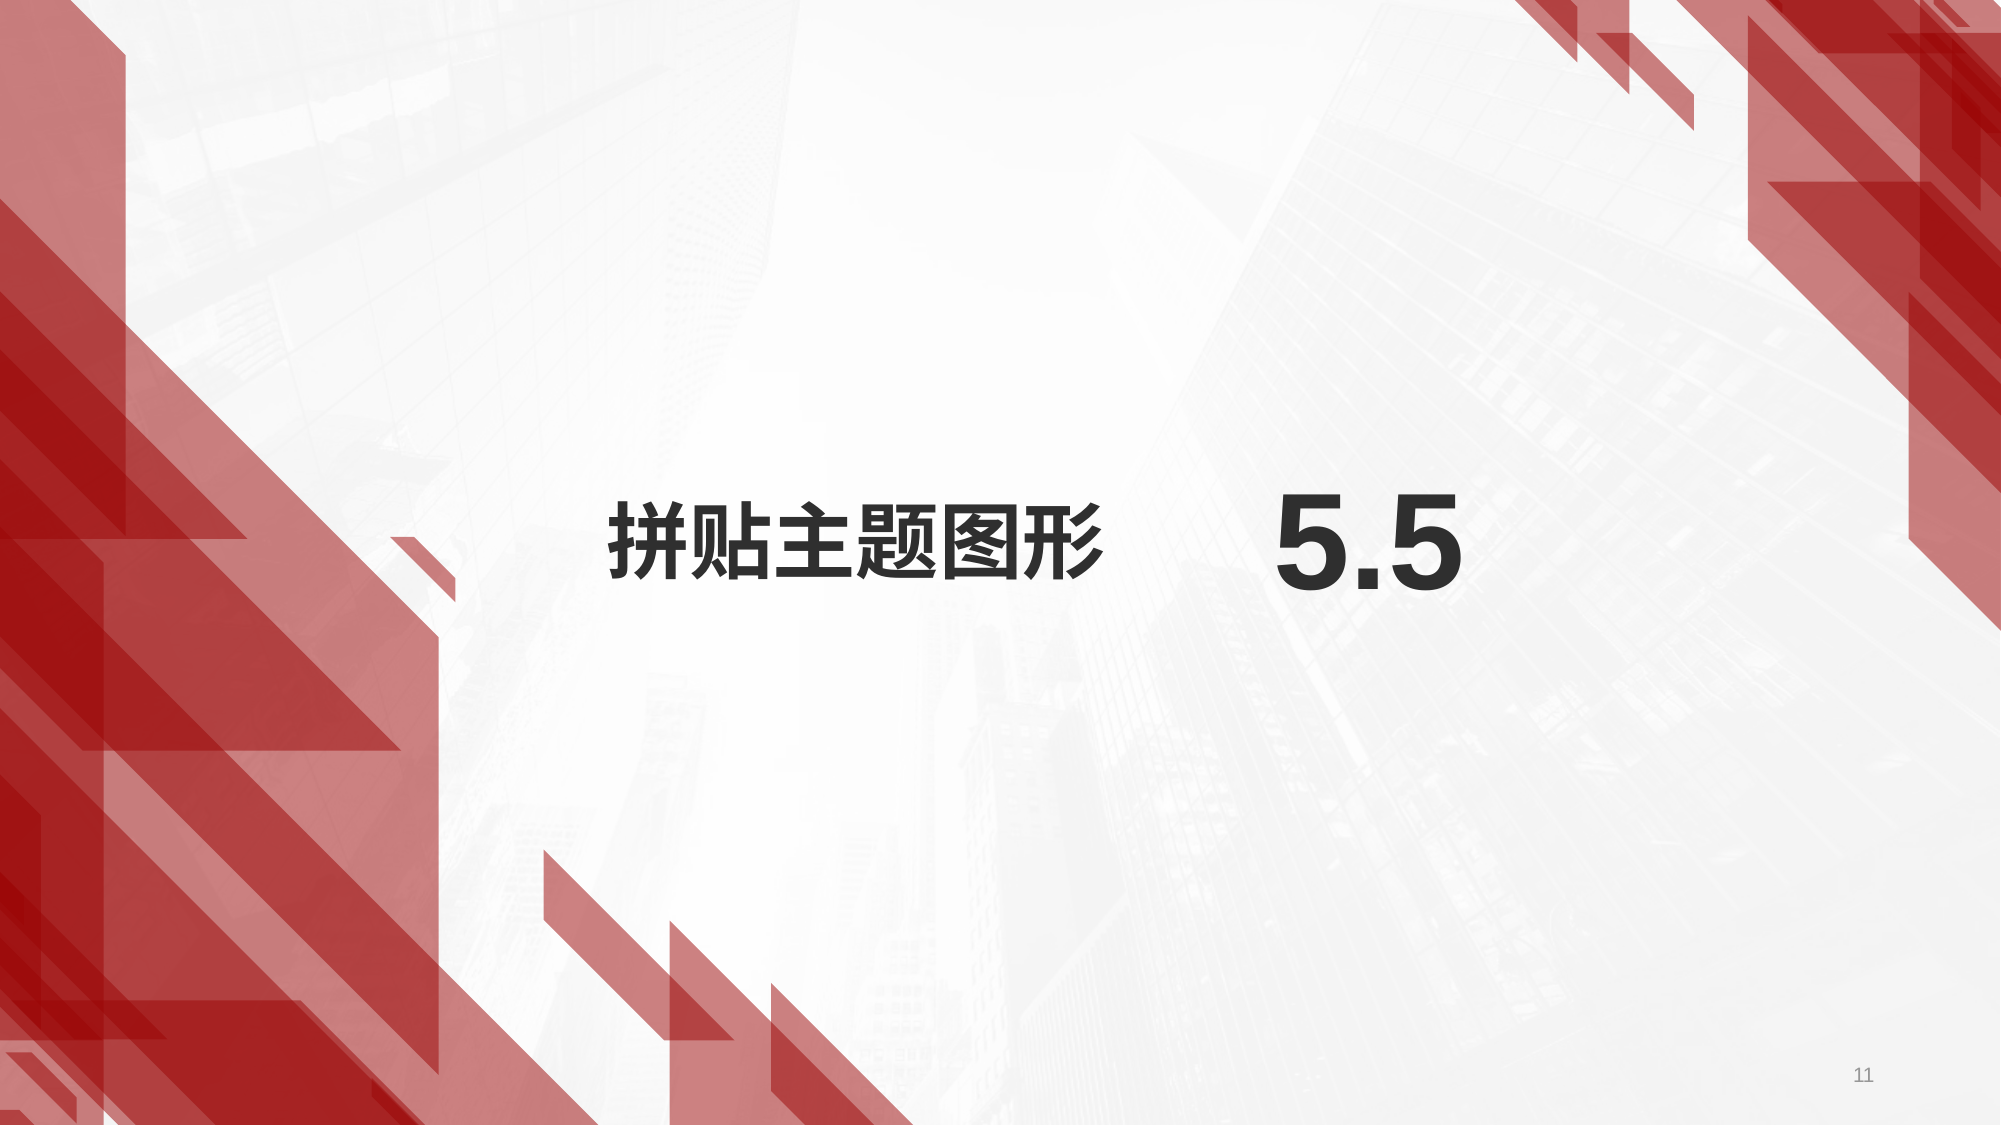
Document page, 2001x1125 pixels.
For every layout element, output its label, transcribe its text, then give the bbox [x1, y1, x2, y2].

list 5.5 [1258, 442, 1482, 625]
slide_number 11 [1452, 1056, 1890, 1092]
title 拼贴主题图形 [591, 470, 1125, 597]
